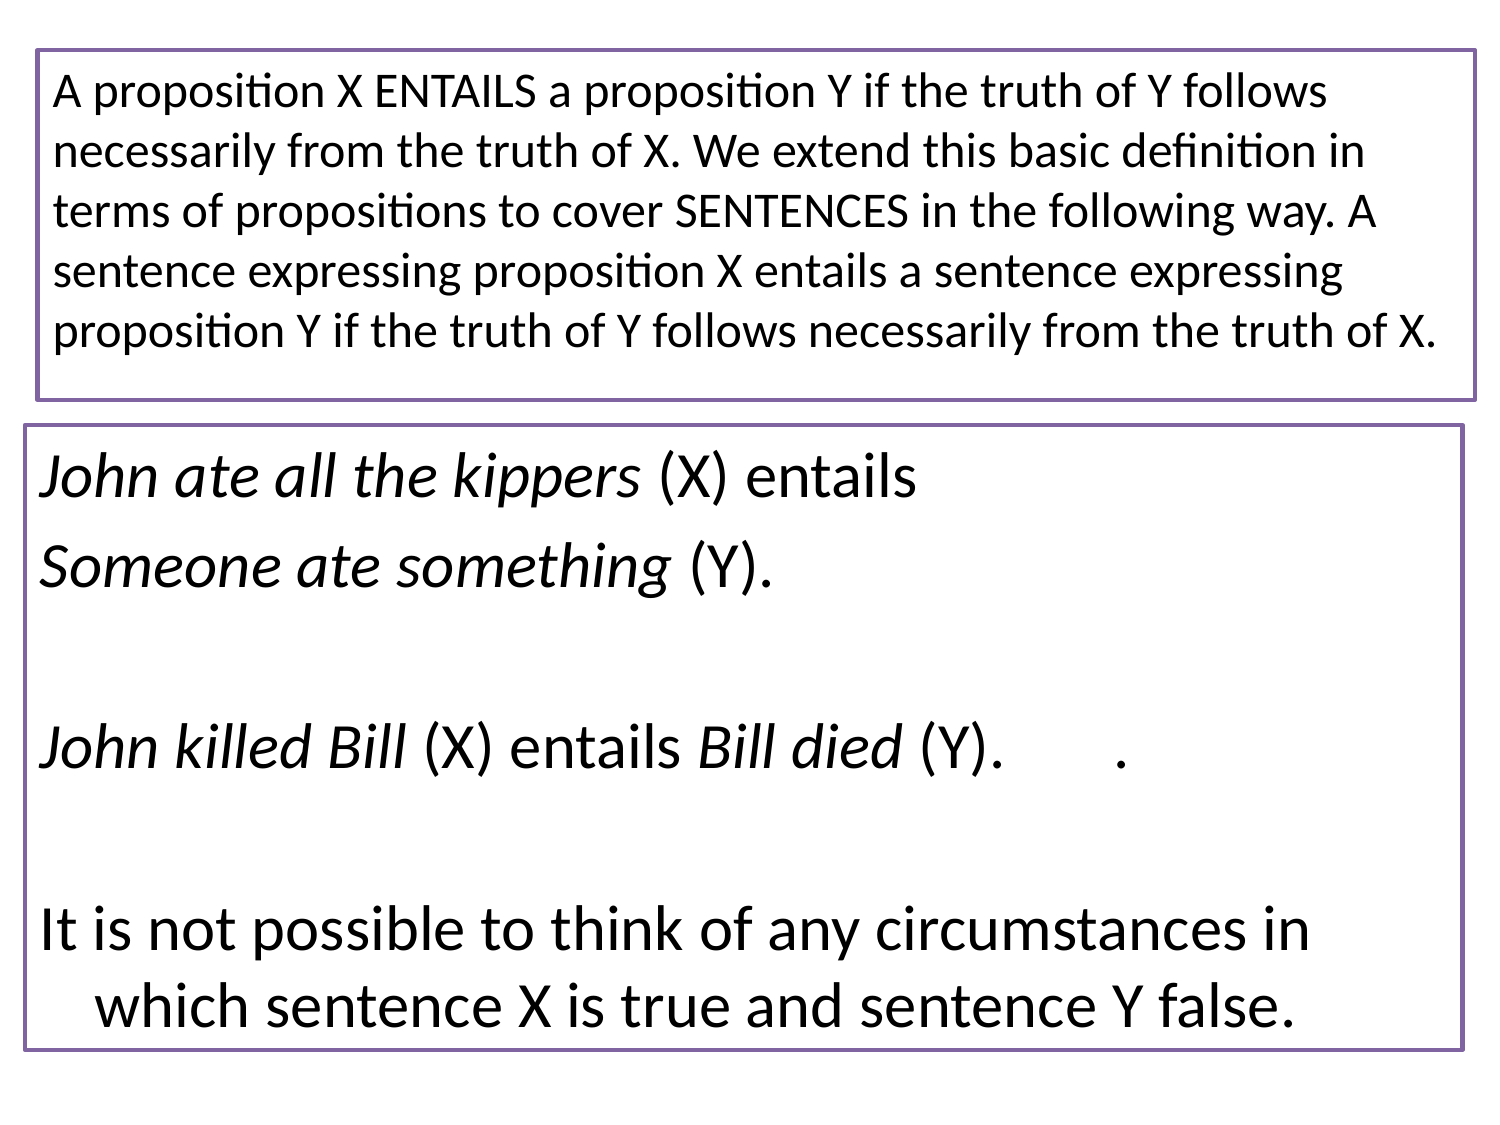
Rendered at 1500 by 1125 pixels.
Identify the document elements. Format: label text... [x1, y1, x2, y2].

title A proposition X ENTAILS a proposition Y if the truth of Y follows necessarily from the truth of X. We extend this basic definition in terms of propositions to cover SENTENCES in the following way. A sentence expressing proposition X entails a sentence expressing proposition Y if the truth of Y follows necessarily from the truth of X. [35, 48, 1477, 402]
list John ate all the kippers (X) entails Someone ate something (Y). John killed Bill (X) entails Bill died (Y). . It is not possible to think of any circumstances in which sentence X is true and sentence Y false. [23, 423, 1465, 1052]
